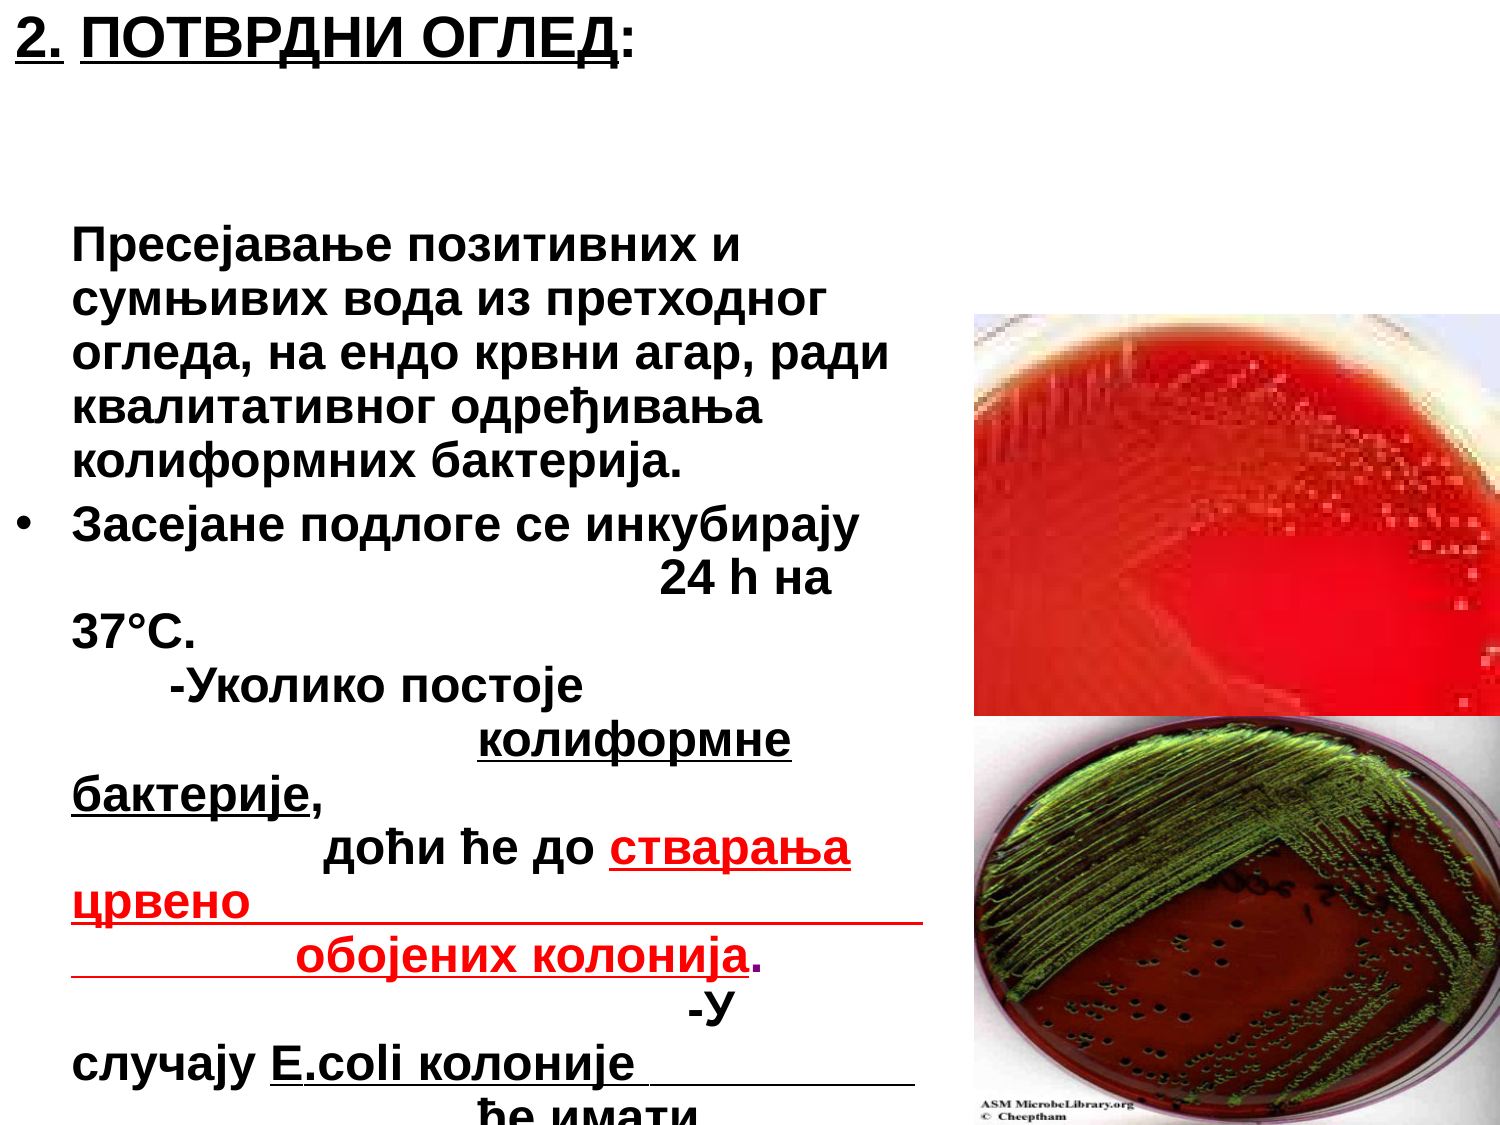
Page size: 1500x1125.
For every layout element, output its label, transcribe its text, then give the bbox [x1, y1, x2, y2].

picture [974, 314, 1500, 1125]
list 2. ПОТВРДНИ ОГЛЕД: Пресејавање позитивних и сумњивих вода из претходног огледа, на ендо крвни агар, ради квалитативног одређивања колиформних бактерија. Засејане подлоге се инкубирају 24 h на 37°C. -Уколико постоје колиформне бактерије, доћи ће до стварања црвено обојених колонија. -У случају E.coli колоније ће имати зеленкасто метални сјај. [0, 0, 940, 1125]
